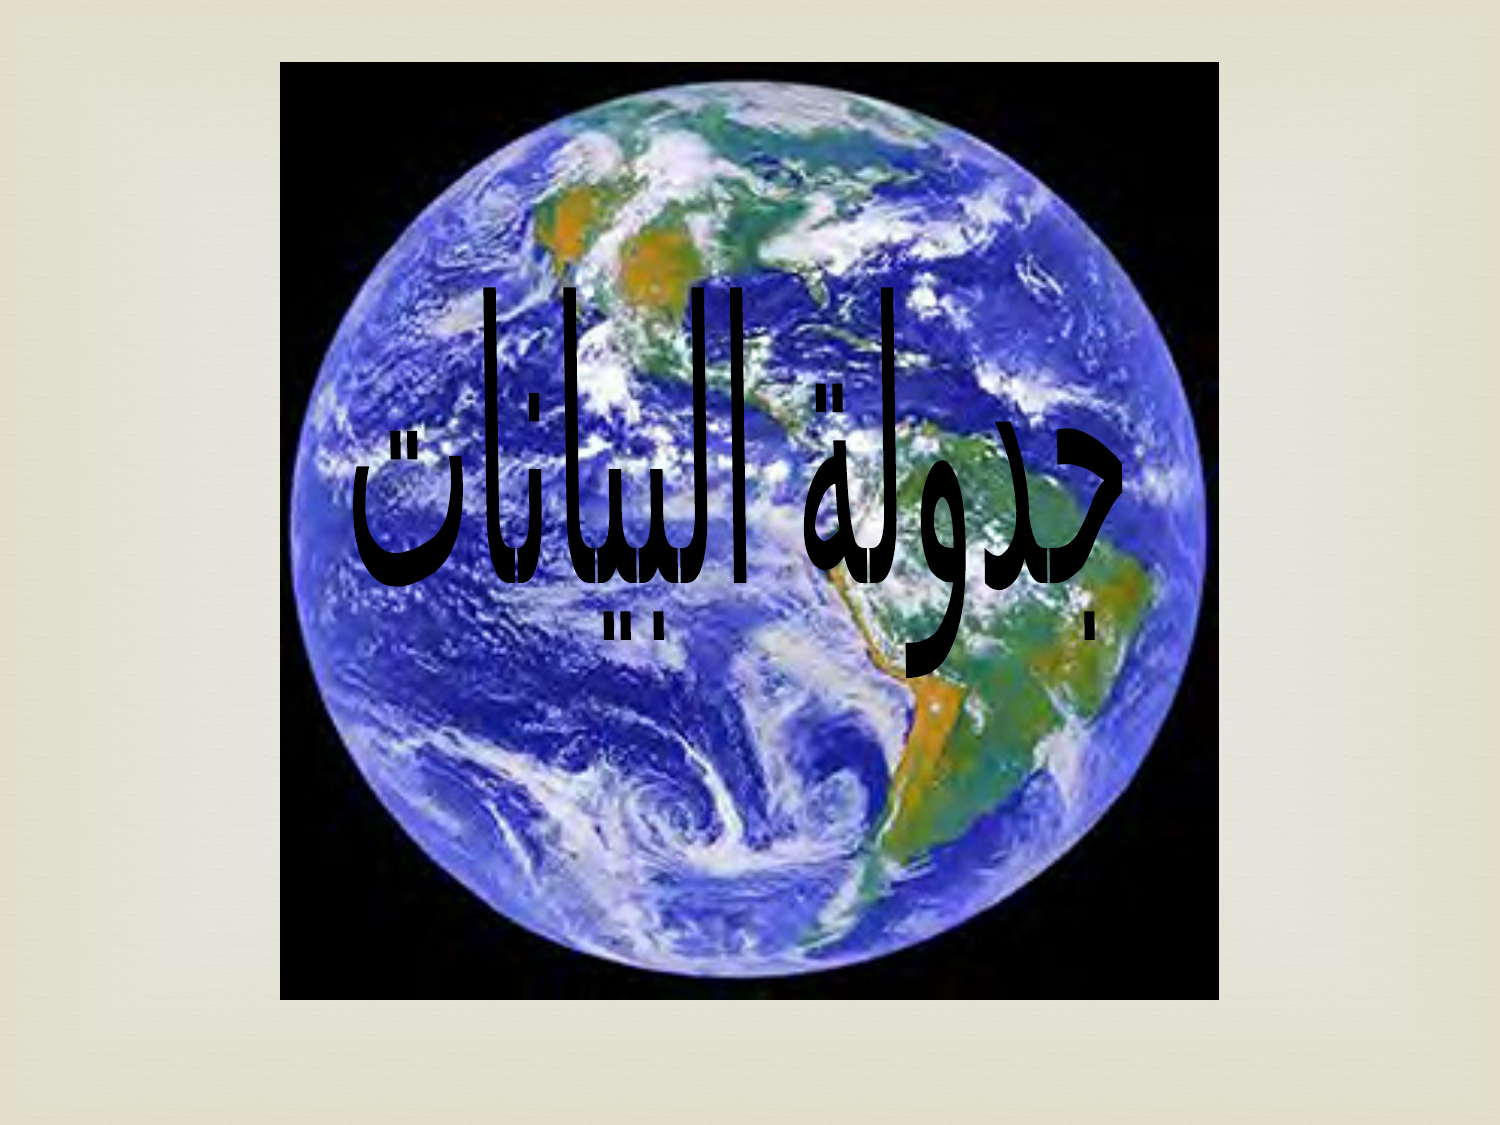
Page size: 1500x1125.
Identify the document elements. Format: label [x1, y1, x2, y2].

picture [280, 61, 1219, 1001]
